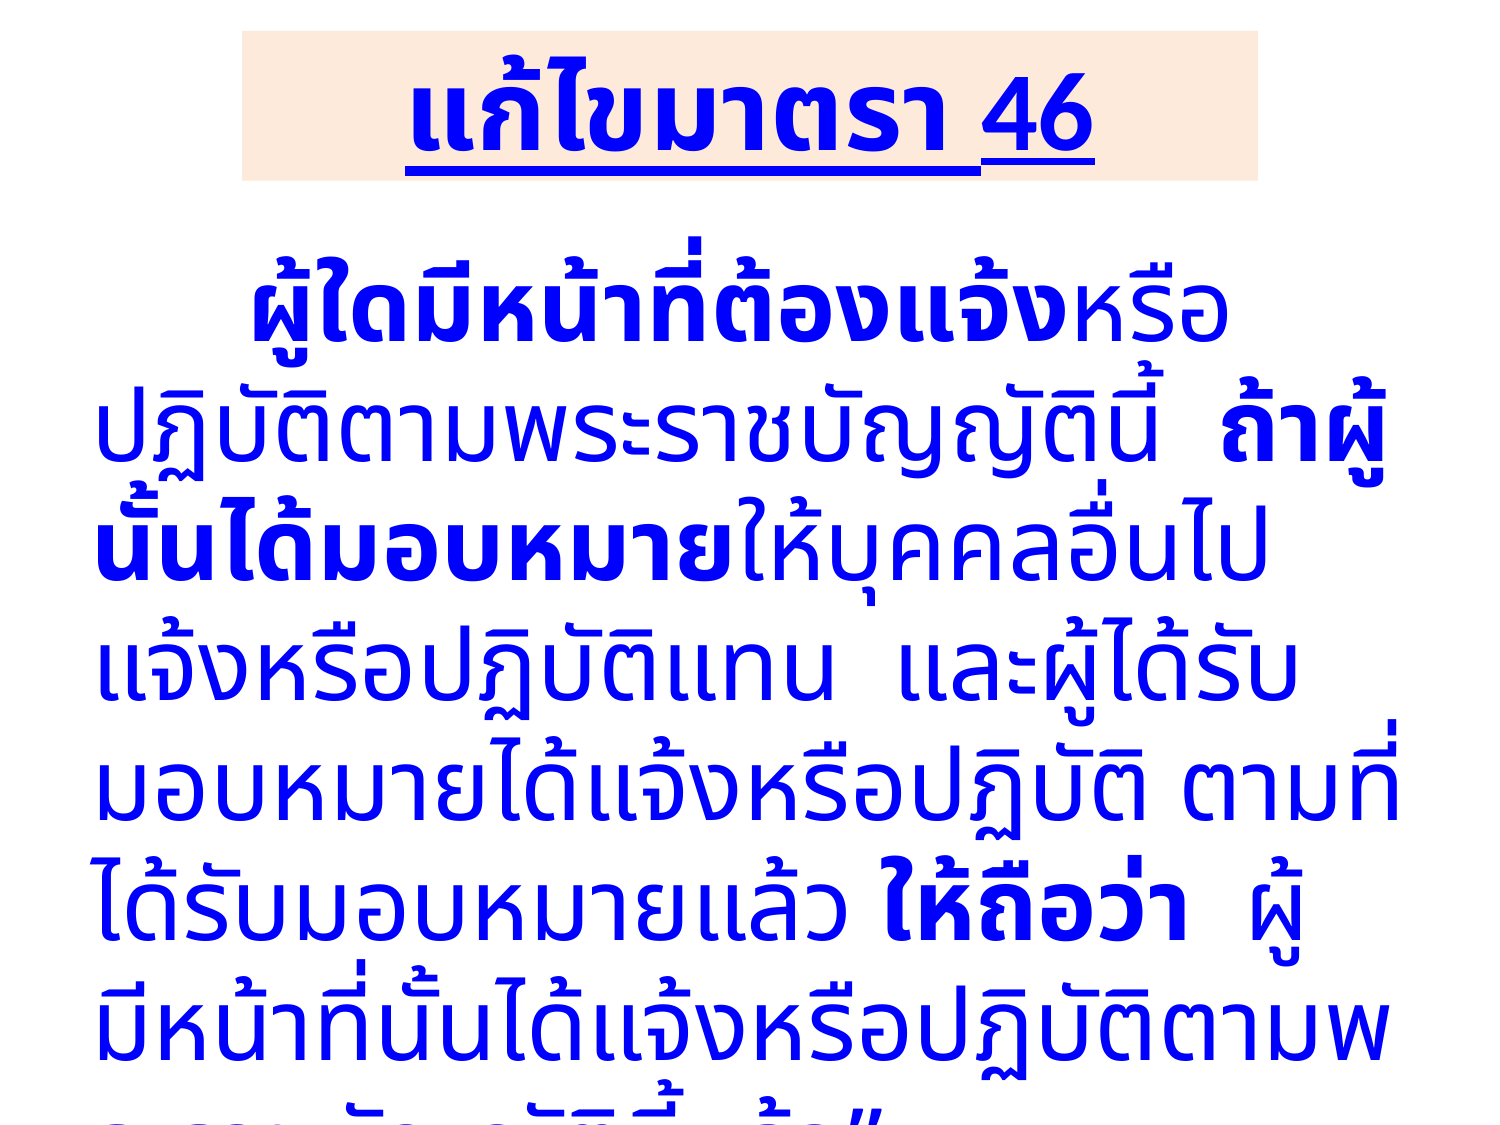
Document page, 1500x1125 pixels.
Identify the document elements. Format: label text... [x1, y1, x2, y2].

text_box ผู้ใดมีหน้าที่ต้องแจ้งหรือปฏิบัติตามพระราชบัญญัตินี้ ถ้าผู้นั้นได้มอบหมายให้บุคคลอื่นไปแจ้งหรือปฏิบัติแทน และผู้ได้รับมอบหมายได้แจ้งหรือปฏิบัติ ตามที่ได้รับมอบหมายแล้ว ให้ถือว่า ผู้มีหน้าที่นั้นได้แจ้งหรือปฏิบัติตามพระราชบัญญัตินี้แล้ว” [76, 233, 1436, 1125]
text_box แก้ไขมาตรา 46 [242, 30, 1258, 181]
